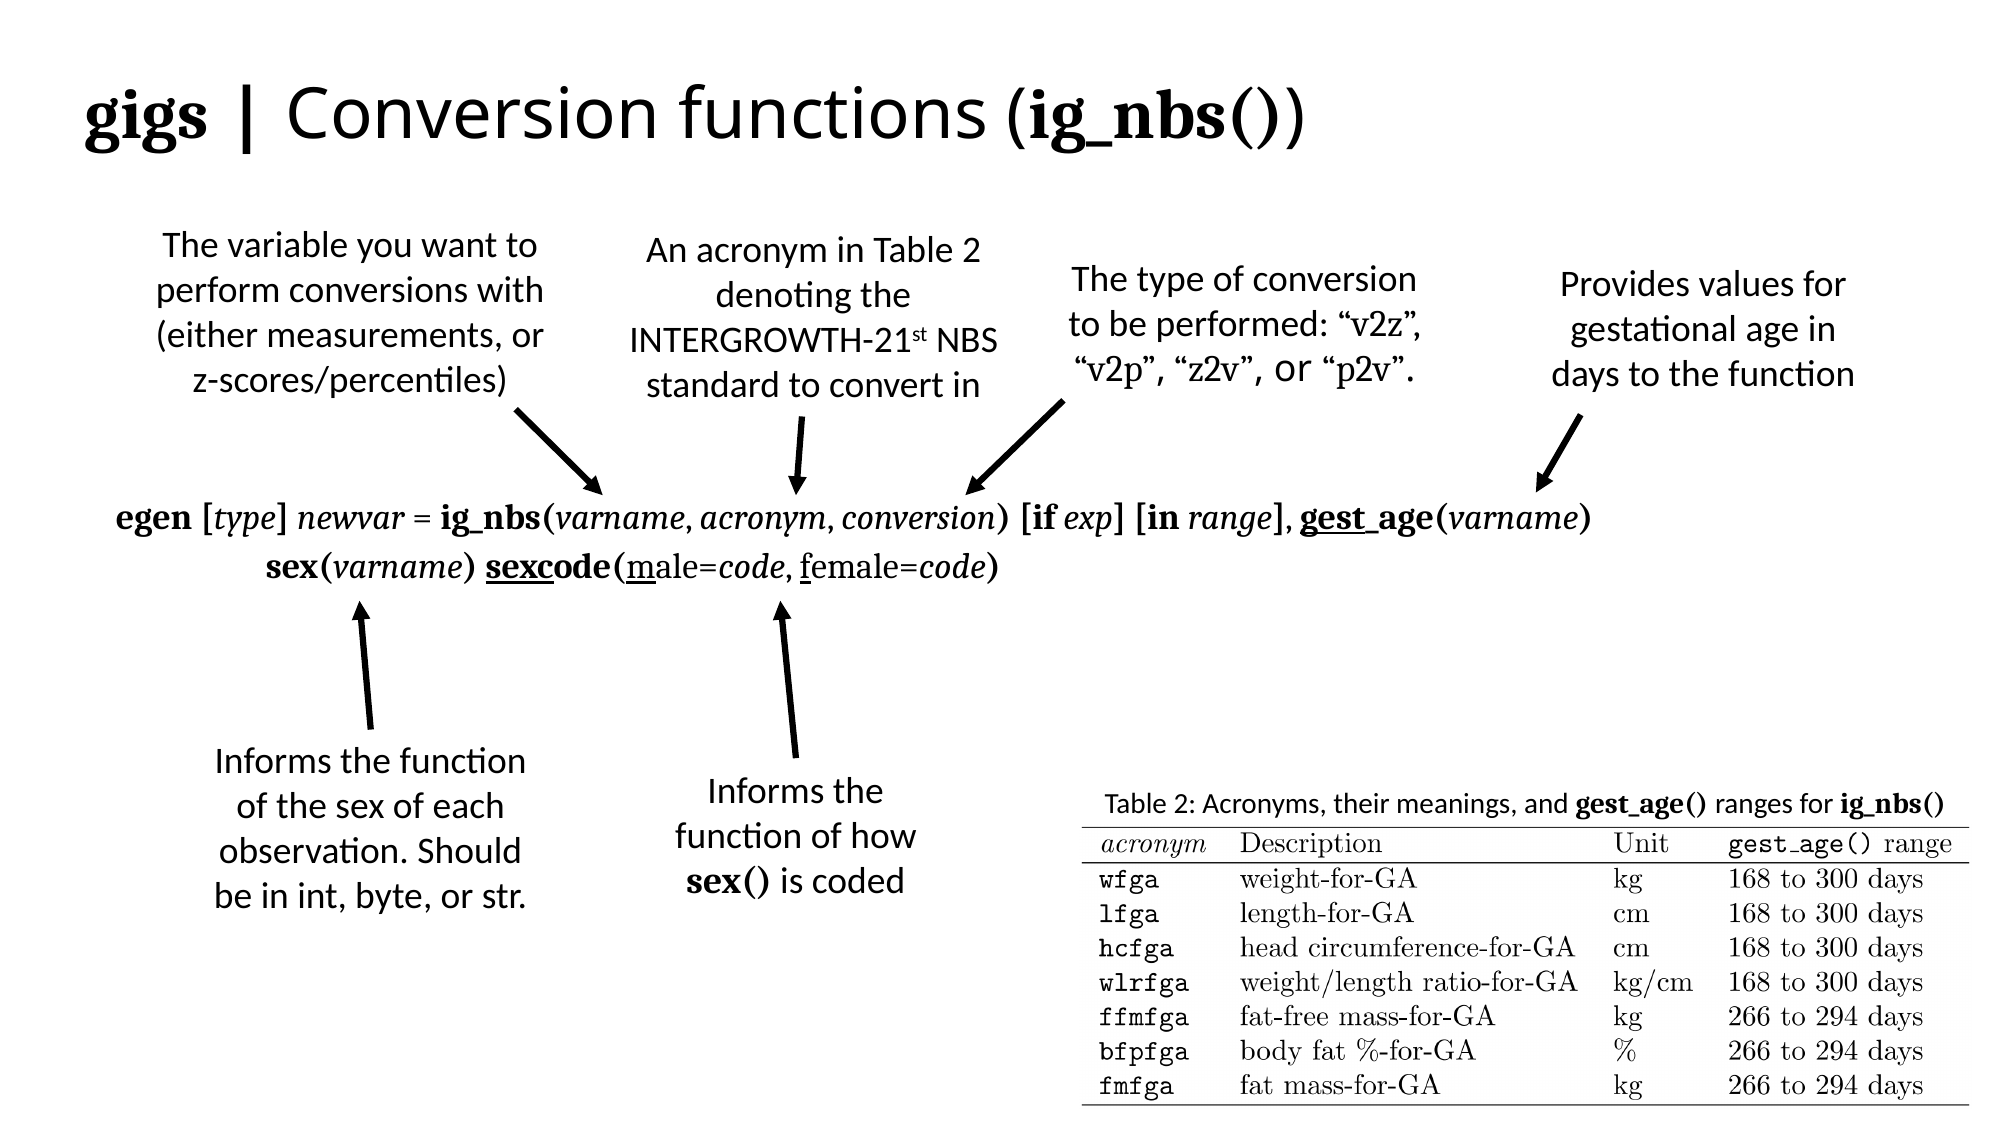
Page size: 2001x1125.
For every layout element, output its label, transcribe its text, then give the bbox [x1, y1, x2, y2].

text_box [193, 600, 549, 927]
title gigs | Conversion functions (ig_nbs()) [64, 48, 1928, 174]
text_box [603, 217, 1024, 496]
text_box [1024, 247, 1440, 496]
list egen [type] newvar = ig_nbs(varname, acronym, conversion) [if exp] [in range], gest_age(varname) sex(varname) sexcode(male=code, female=code) [68, 175, 1971, 1033]
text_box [1535, 251, 1872, 493]
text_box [647, 600, 944, 910]
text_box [1079, 777, 1972, 1109]
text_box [140, 212, 603, 496]
